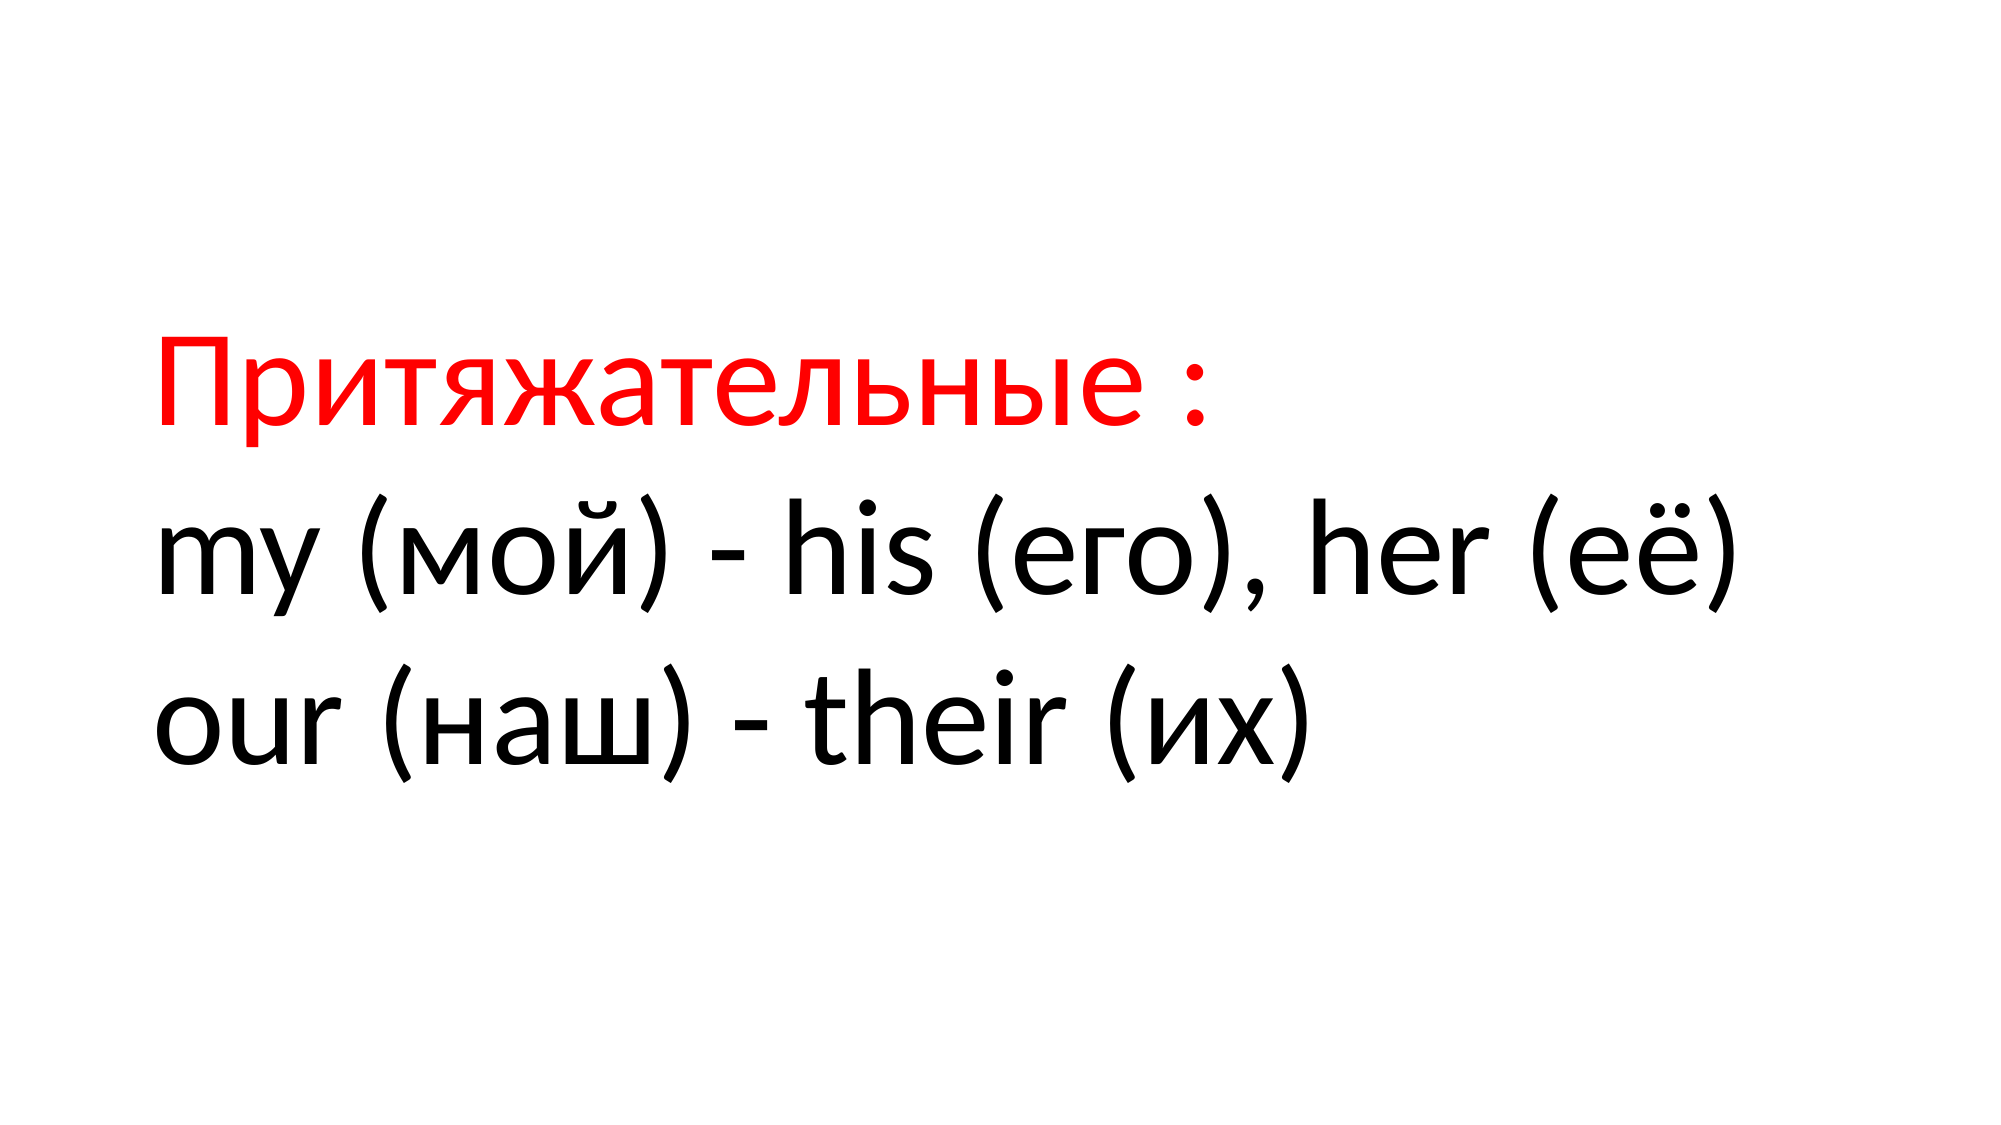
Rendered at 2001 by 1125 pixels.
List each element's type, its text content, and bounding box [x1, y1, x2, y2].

list Притяжательные : my (мой) - his (его), her (её) our (наш) - their (их) [137, 299, 1863, 1014]
